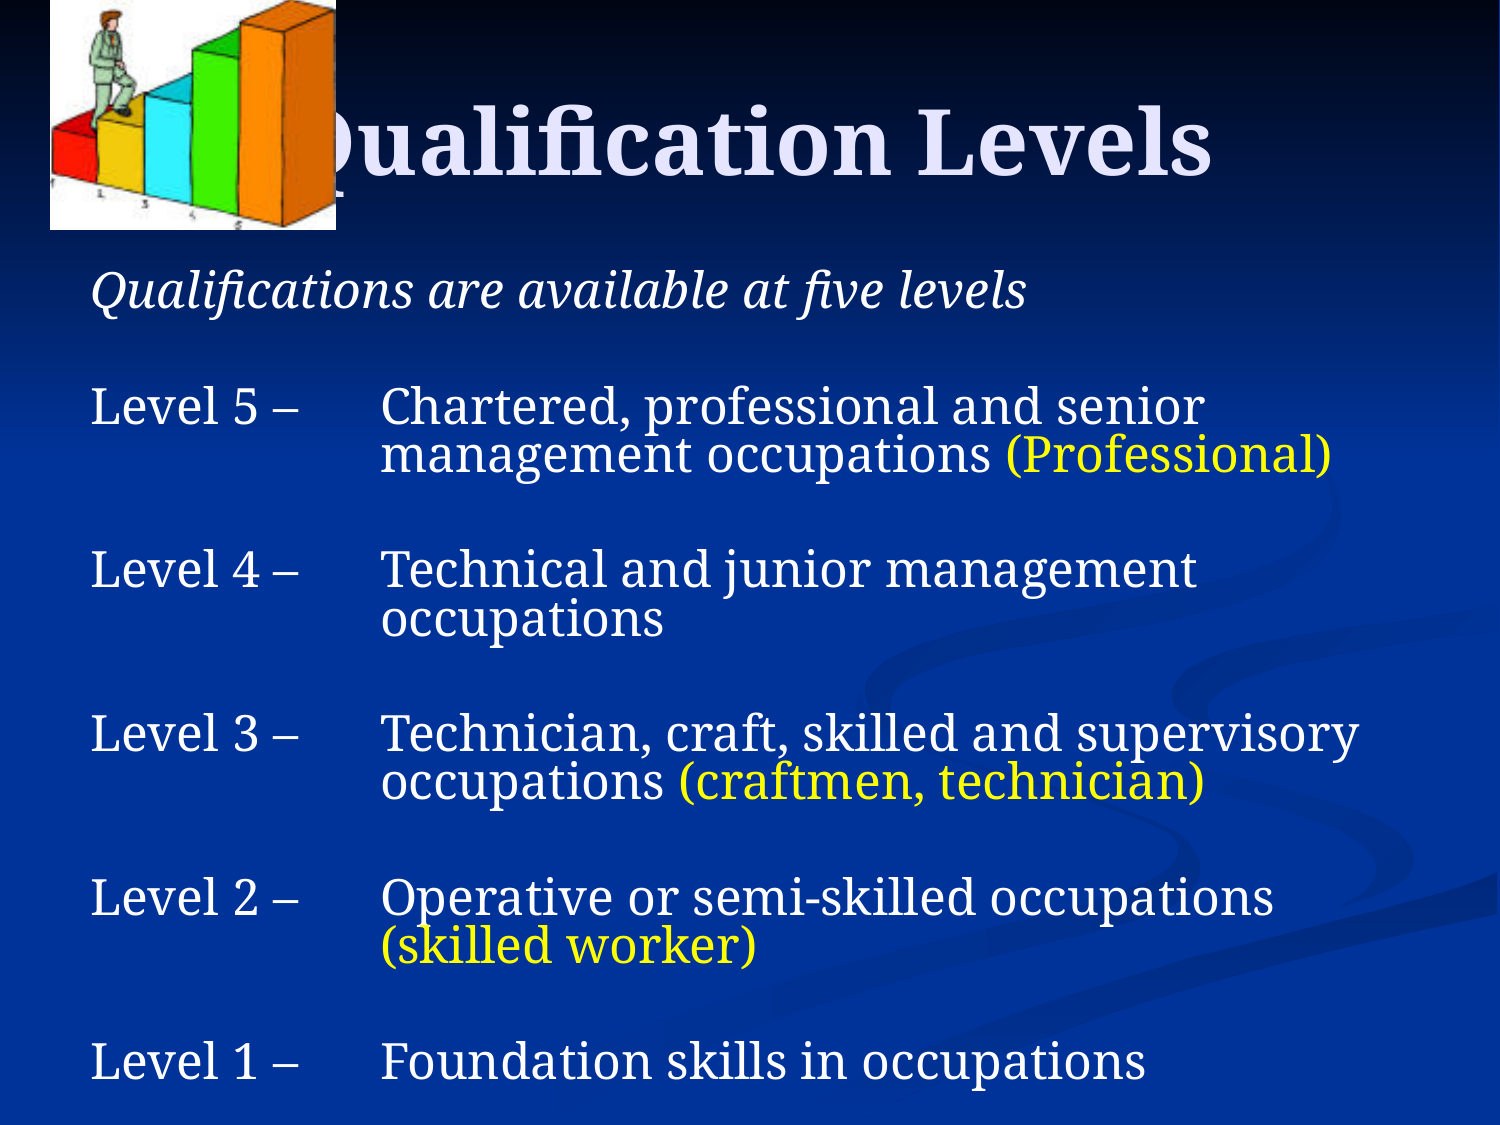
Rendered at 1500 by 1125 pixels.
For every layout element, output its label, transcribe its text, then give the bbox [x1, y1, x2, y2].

list Qualifications are available at five levels Level 5 – Chartered, professional and senior management occupations (Professional) Level 4 – Technical and junior management occupations Level 3 – Technician, craft, skilled and supervisory occupations (craftmen, technician) Level 2 – Operative or semi-skilled occupations (skilled worker) Level 1 – Foundation skills in occupations [74, 262, 1388, 1006]
title Qualification Levels [339, 44, 1426, 233]
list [49, 0, 336, 230]
